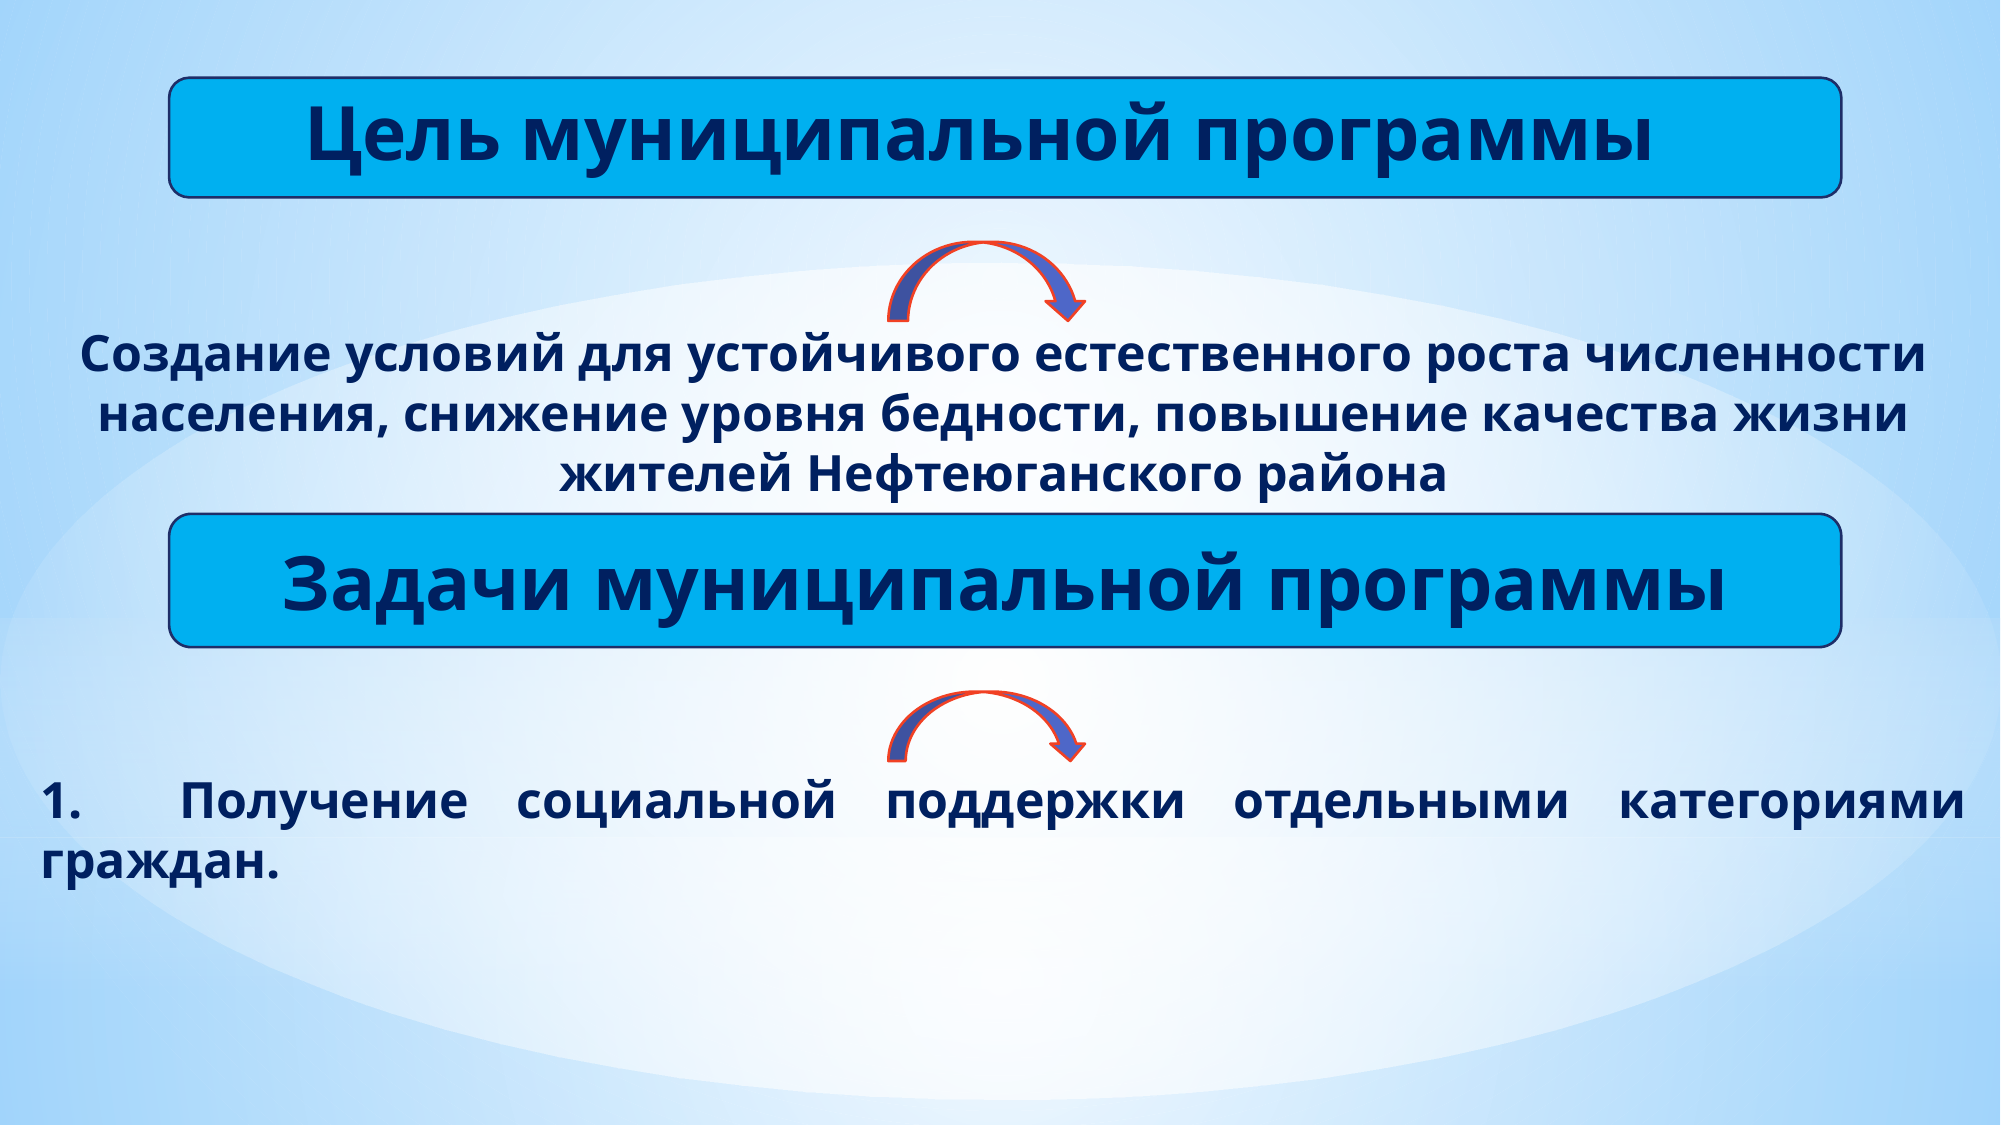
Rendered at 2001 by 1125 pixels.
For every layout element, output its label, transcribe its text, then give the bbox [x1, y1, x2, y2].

text_box [887, 240, 1087, 323]
list Создание условий для устойчивого естественного роста численности населения, снижение уровня бедности, повышение качества жизни жителей Нефтеюганского района [18, 313, 1982, 489]
text_box [183, 76, 1843, 199]
text_box 1. Получение социальной поддержки отдельными категориями граждан. [18, 761, 1982, 956]
text_box Задачи муниципальной программы [167, 512, 1843, 649]
title Цель муниципальной программы [148, 77, 1754, 198]
text_box [887, 690, 1087, 761]
